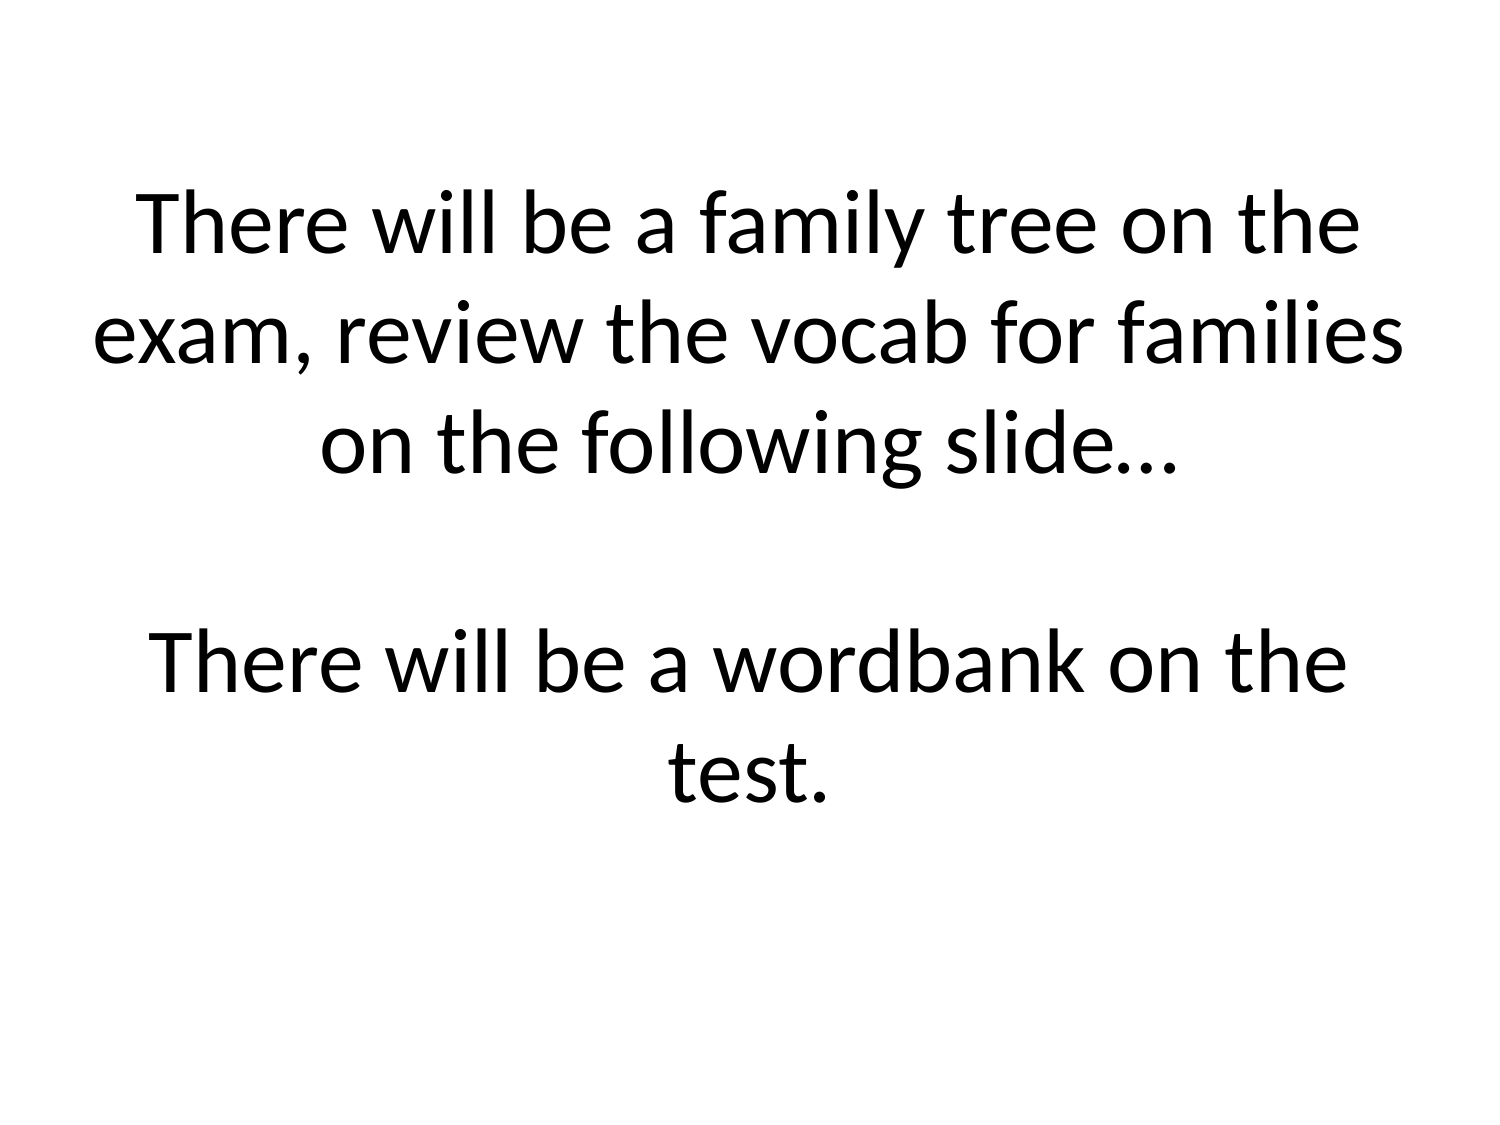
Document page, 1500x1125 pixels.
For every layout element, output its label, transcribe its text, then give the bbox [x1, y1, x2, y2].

title There will be a family tree on the exam, review the vocab for families on the following slide… There will be a wordbank on the test. [75, 45, 1425, 938]
